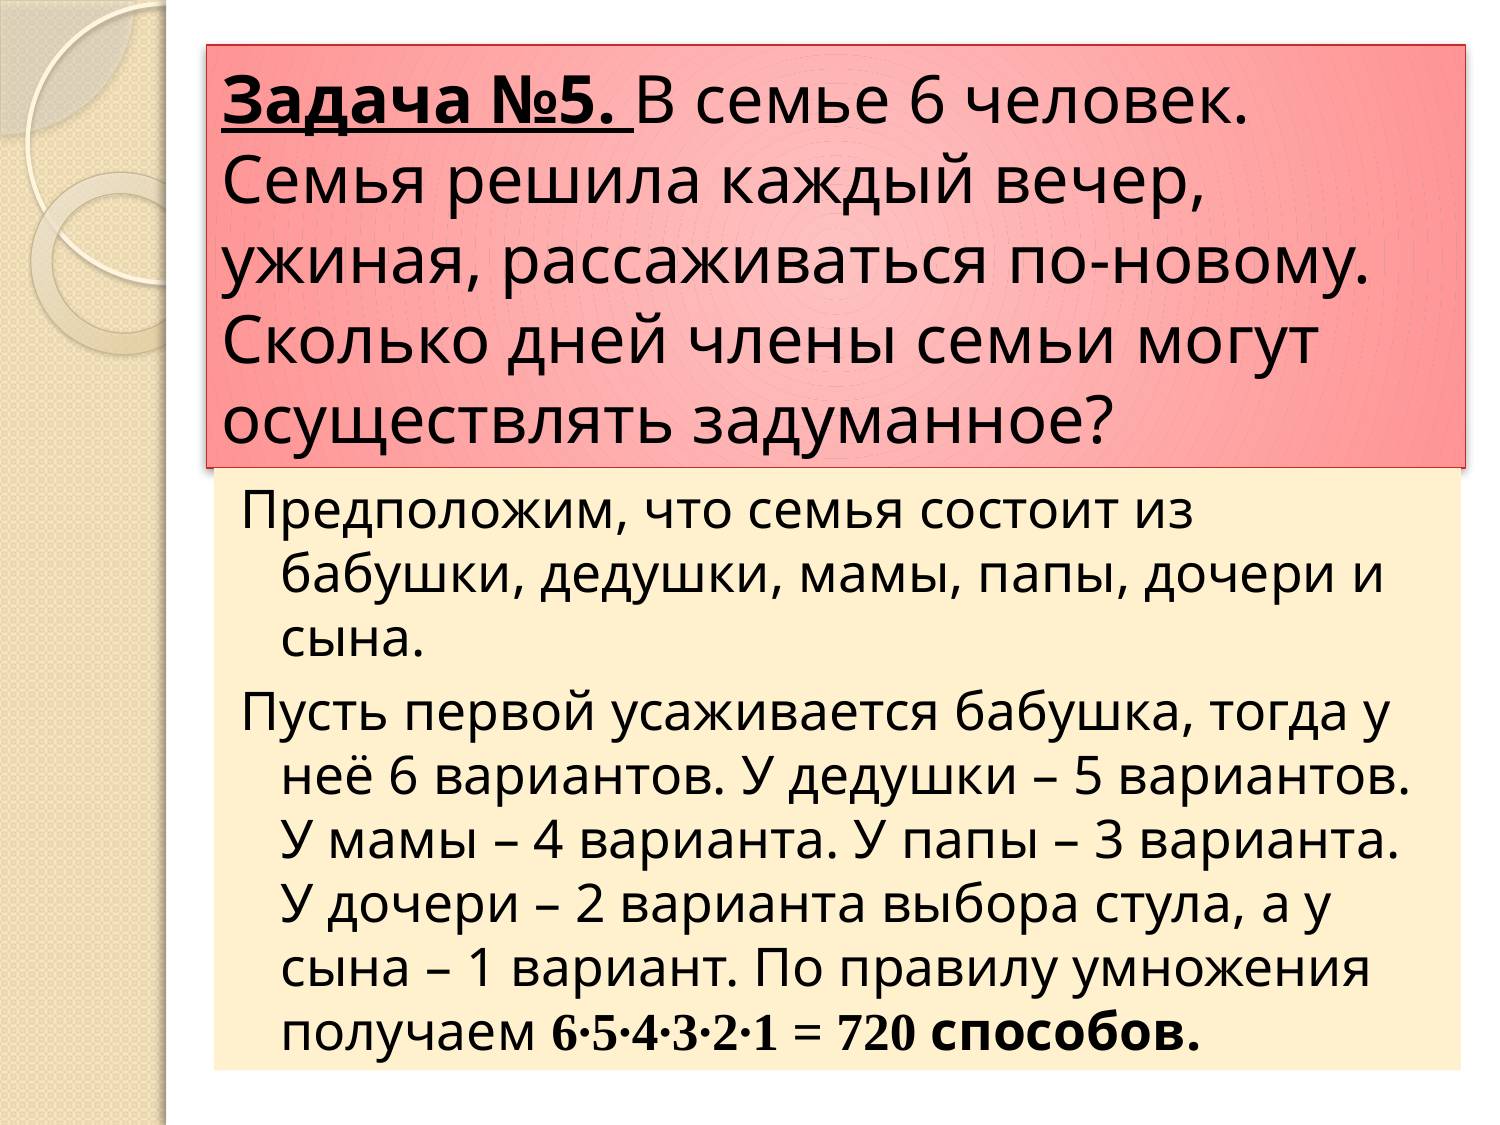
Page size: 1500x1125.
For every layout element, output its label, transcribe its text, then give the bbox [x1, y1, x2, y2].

list Предположим, что семья состоит из бабушки, дедушки, мамы, папы, дочери и сына. Пусть первой усаживается бабушка, тогда у неё 6 вариантов. У дедушки – 5 вариантов. У мамы – 4 варианта. У папы – 3 варианта. У дочери – 2 варианта выбора стула, а у сына – 1 вариант. По правилу умножения получаем 6∙5∙4∙3∙2∙1 = 720 способов. [213, 468, 1461, 1071]
title Задача №5. В семье 6 человек. Семья решила каждый вечер, ужиная, рассаживаться по-новому. Сколько дней члены семьи могут осуществлять задуманное? [206, 44, 1466, 469]
